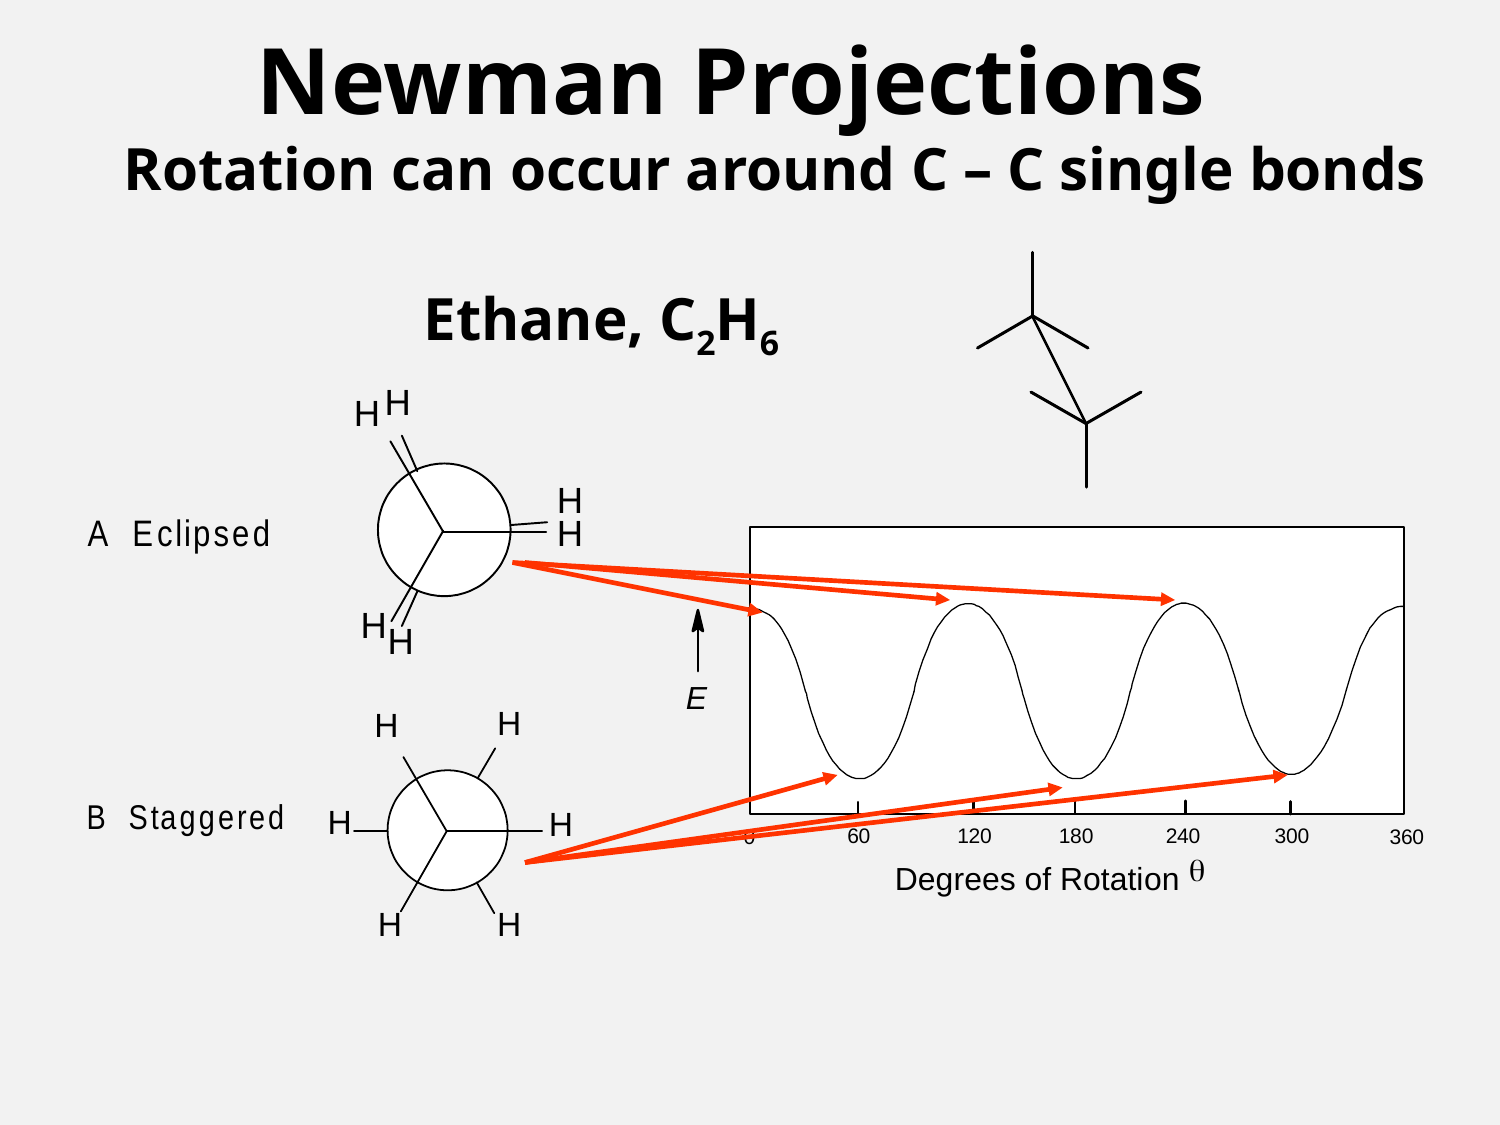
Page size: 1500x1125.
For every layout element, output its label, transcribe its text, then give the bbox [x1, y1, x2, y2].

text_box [974, 249, 1145, 491]
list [337, 349, 616, 697]
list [674, 524, 1451, 921]
text_box Rotation can occur around C – C single bonds [108, 124, 1441, 210]
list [74, 487, 288, 581]
text_box Ethane, C2H6 [408, 275, 795, 370]
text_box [312, 674, 604, 976]
title Newman Projections [74, 0, 1388, 156]
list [74, 774, 301, 862]
